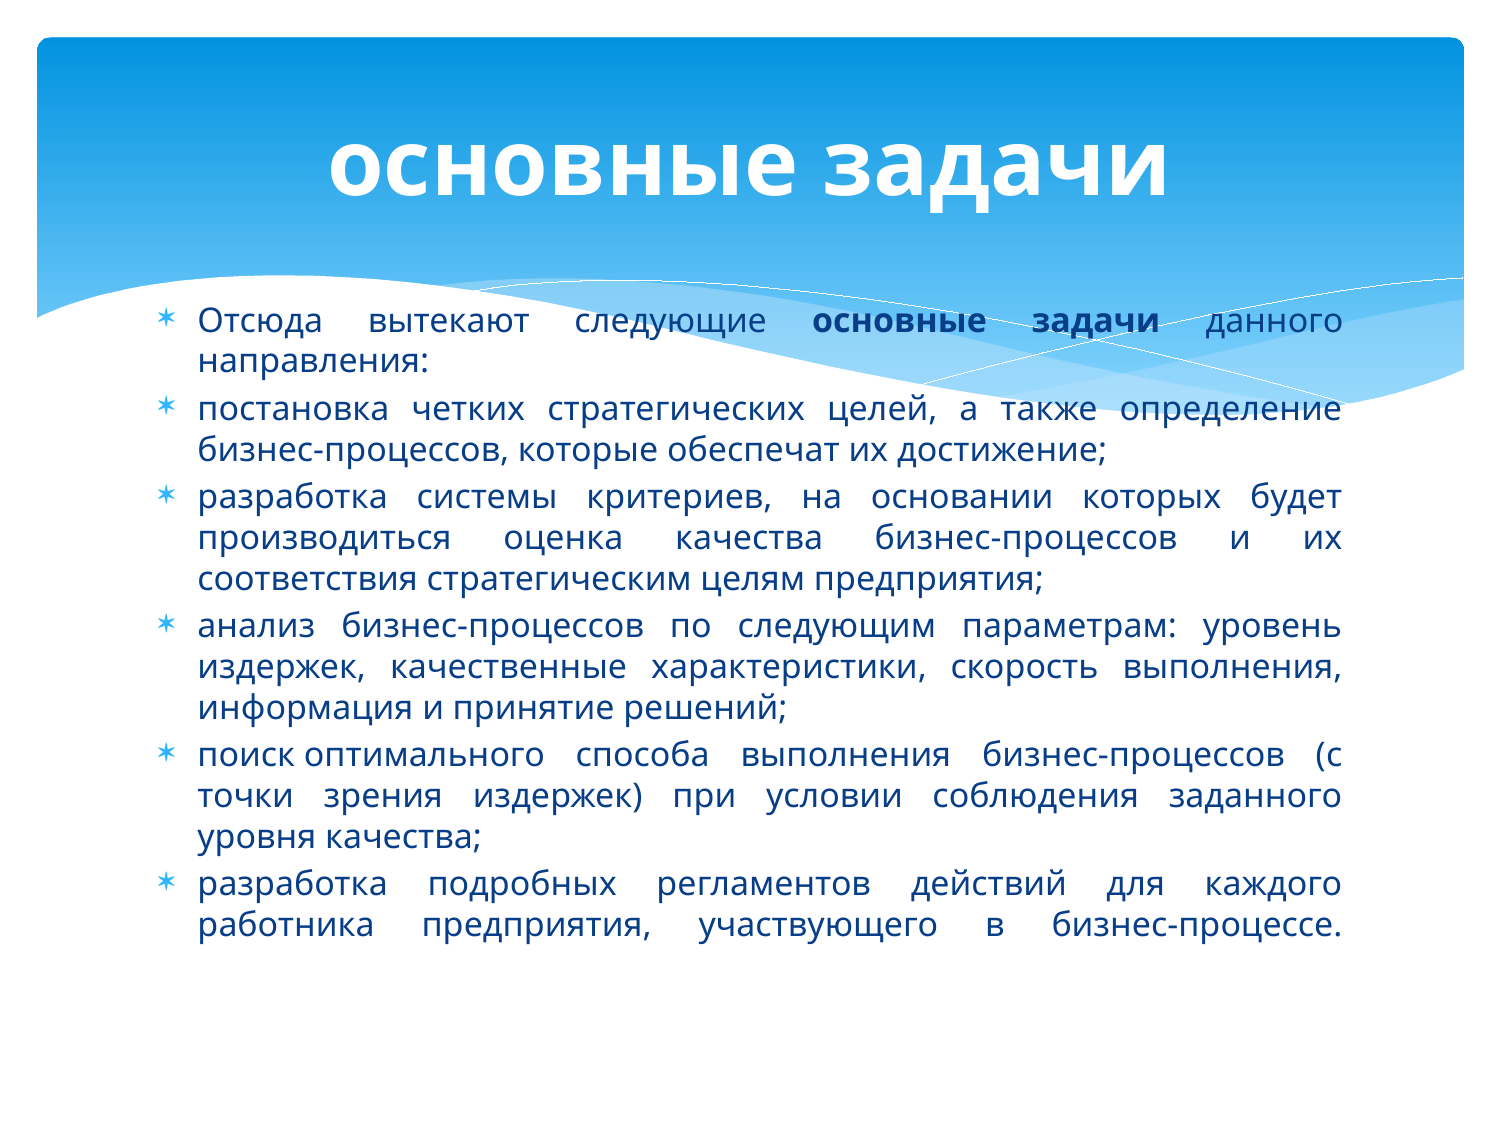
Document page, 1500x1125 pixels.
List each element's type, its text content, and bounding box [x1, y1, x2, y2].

list Отсюда вытекают следующие основные задачи данного направления: постановка четких стратегических целей, а также определение бизнес-процессов, которые обеспечат их достижение; разработка системы критериев, на основании которых будет производиться оценка качества бизнес-процессов и их соответствия стратегическим целям предприятия; анализ бизнес-процессов по следующим параметрам: уровень издержек, качественные характеристики, скорость выполнения, информация и принятие решений; поиск оптимального способа выполнения бизнес-процессов (с точки зрения издержек) при условии соблюдения заданного уровня качества; разработка подробных регламентов действий для каждого работника предприятия, участвующего в бизнес-процессе. [143, 290, 1359, 1005]
title основные задачи [75, 55, 1425, 261]
